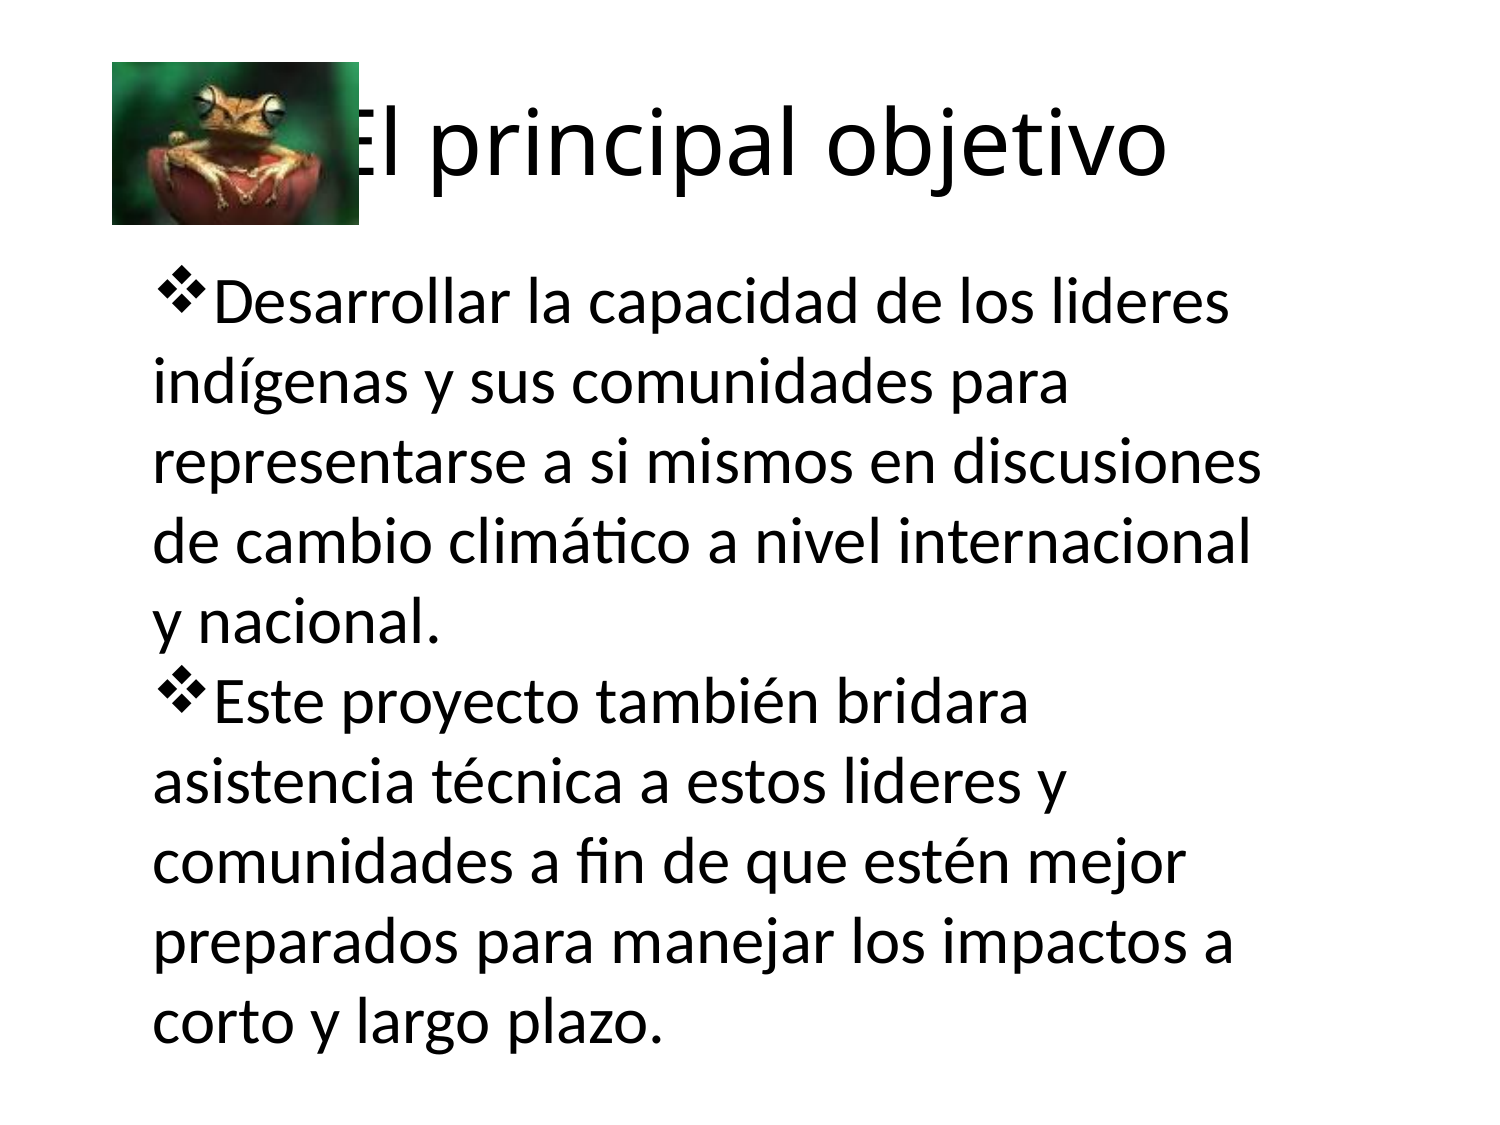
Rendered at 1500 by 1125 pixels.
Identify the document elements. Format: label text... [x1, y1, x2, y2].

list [112, 62, 360, 226]
text_box Desarrollar la capacidad de los lideres indígenas y sus comunidades para representarse a si mismos en discusiones de cambio climático a nivel internacional y nacional. Este proyecto también bridara asistencia técnica a estos lideres y comunidades a fin de que estén mejor preparados para manejar los impactos a corto y largo plazo. [137, 249, 1300, 1065]
title El principal objetivo [75, 45, 1425, 233]
